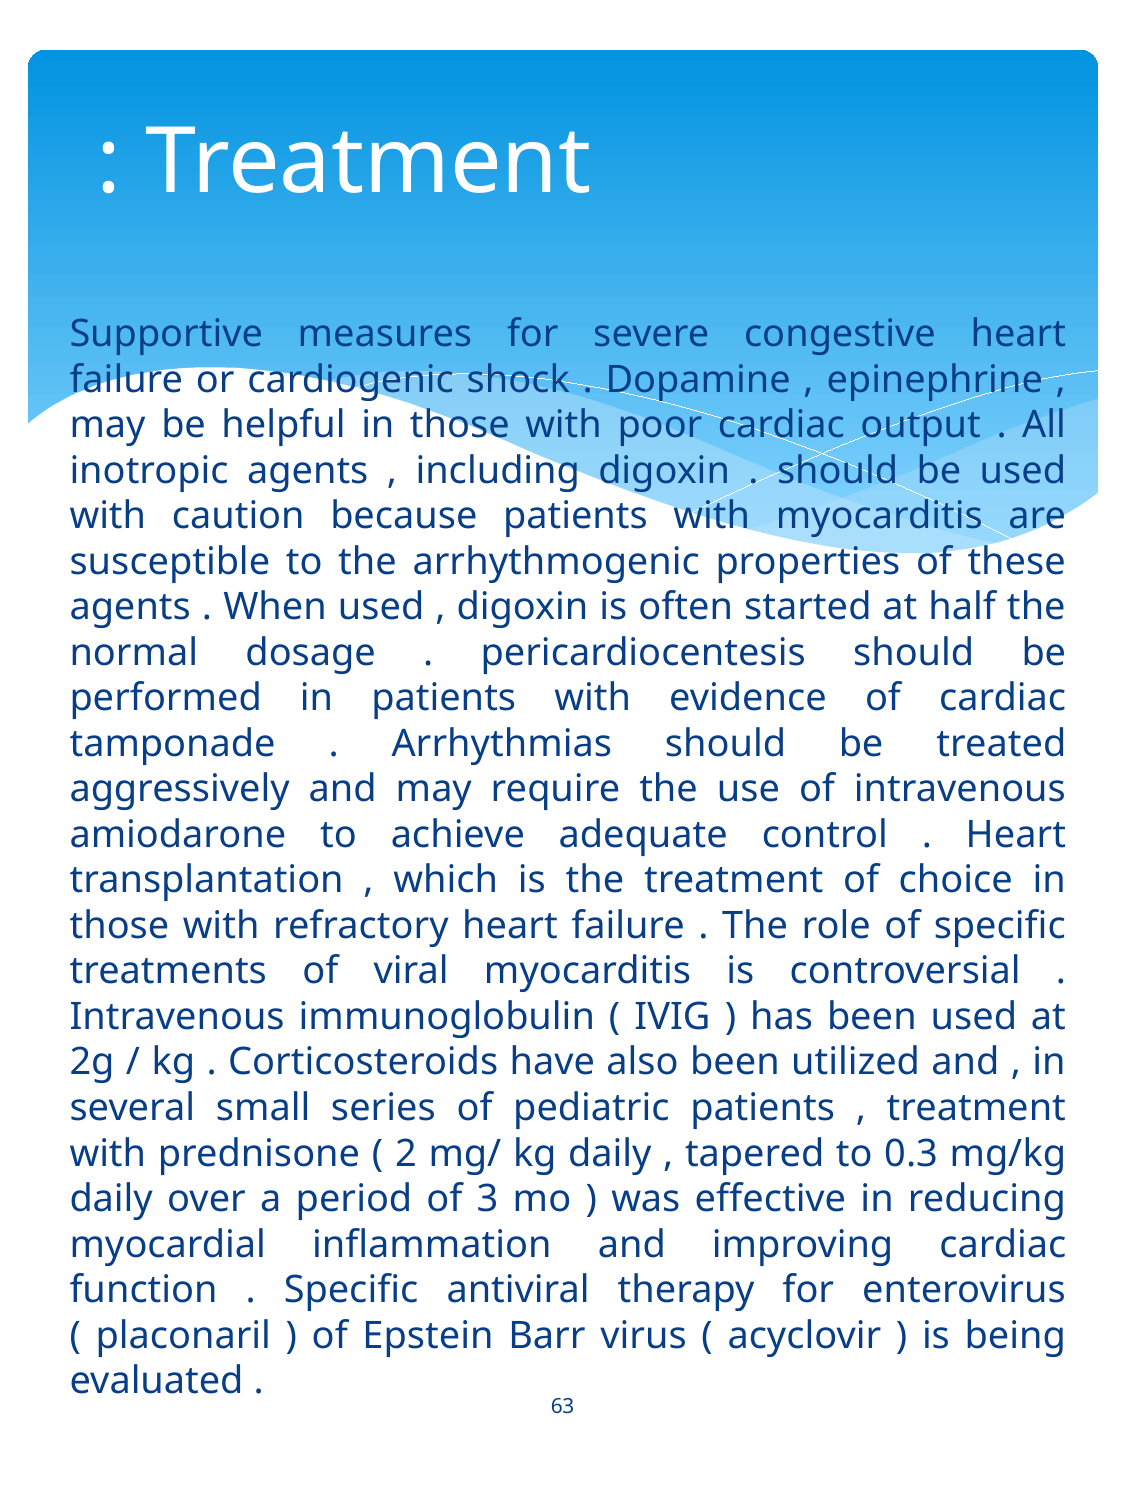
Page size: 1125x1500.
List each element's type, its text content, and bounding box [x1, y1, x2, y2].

title Treatment : [56, 73, 1069, 348]
slide_number 63 [491, 1367, 634, 1447]
list Supportive measures for severe congestive heart failure or cardiogenic shock . Dopamine , epinephrine , may be helpful in those with poor cardiac output . All inotropic agents , including digoxin . should be used with caution because patients with myocarditis are susceptible to the arrhythmogenic properties of these agents . When used , digoxin is often started at half the normal dosage . pericardiocentesis should be performed in patients with evidence of cardiac tamponade . Arrhythmias should be treated aggressively and may require the use of intravenous amiodarone to achieve adequate control . Heart transplantation , which is the treatment of choice in those with refractory heart failure . The role of specific treatments of viral myocarditis is controversial . Intravenous immunoglobulin ( IVIG ) has been used at 2g / kg . Corticosteroids have also been utilized and , in several small series of pediatric patients , treatment with prednisone ( 2 mg/ kg daily , tapered to 0.3 mg/kg daily over a period of 3 mo ) was effective in reducing myocardial inflammation and improving cardiac function . Specific antiviral therapy for enterovirus ( placonaril ) of Epstein Barr virus ( acyclovir ) is being evaluated . [54, 301, 1083, 1424]
